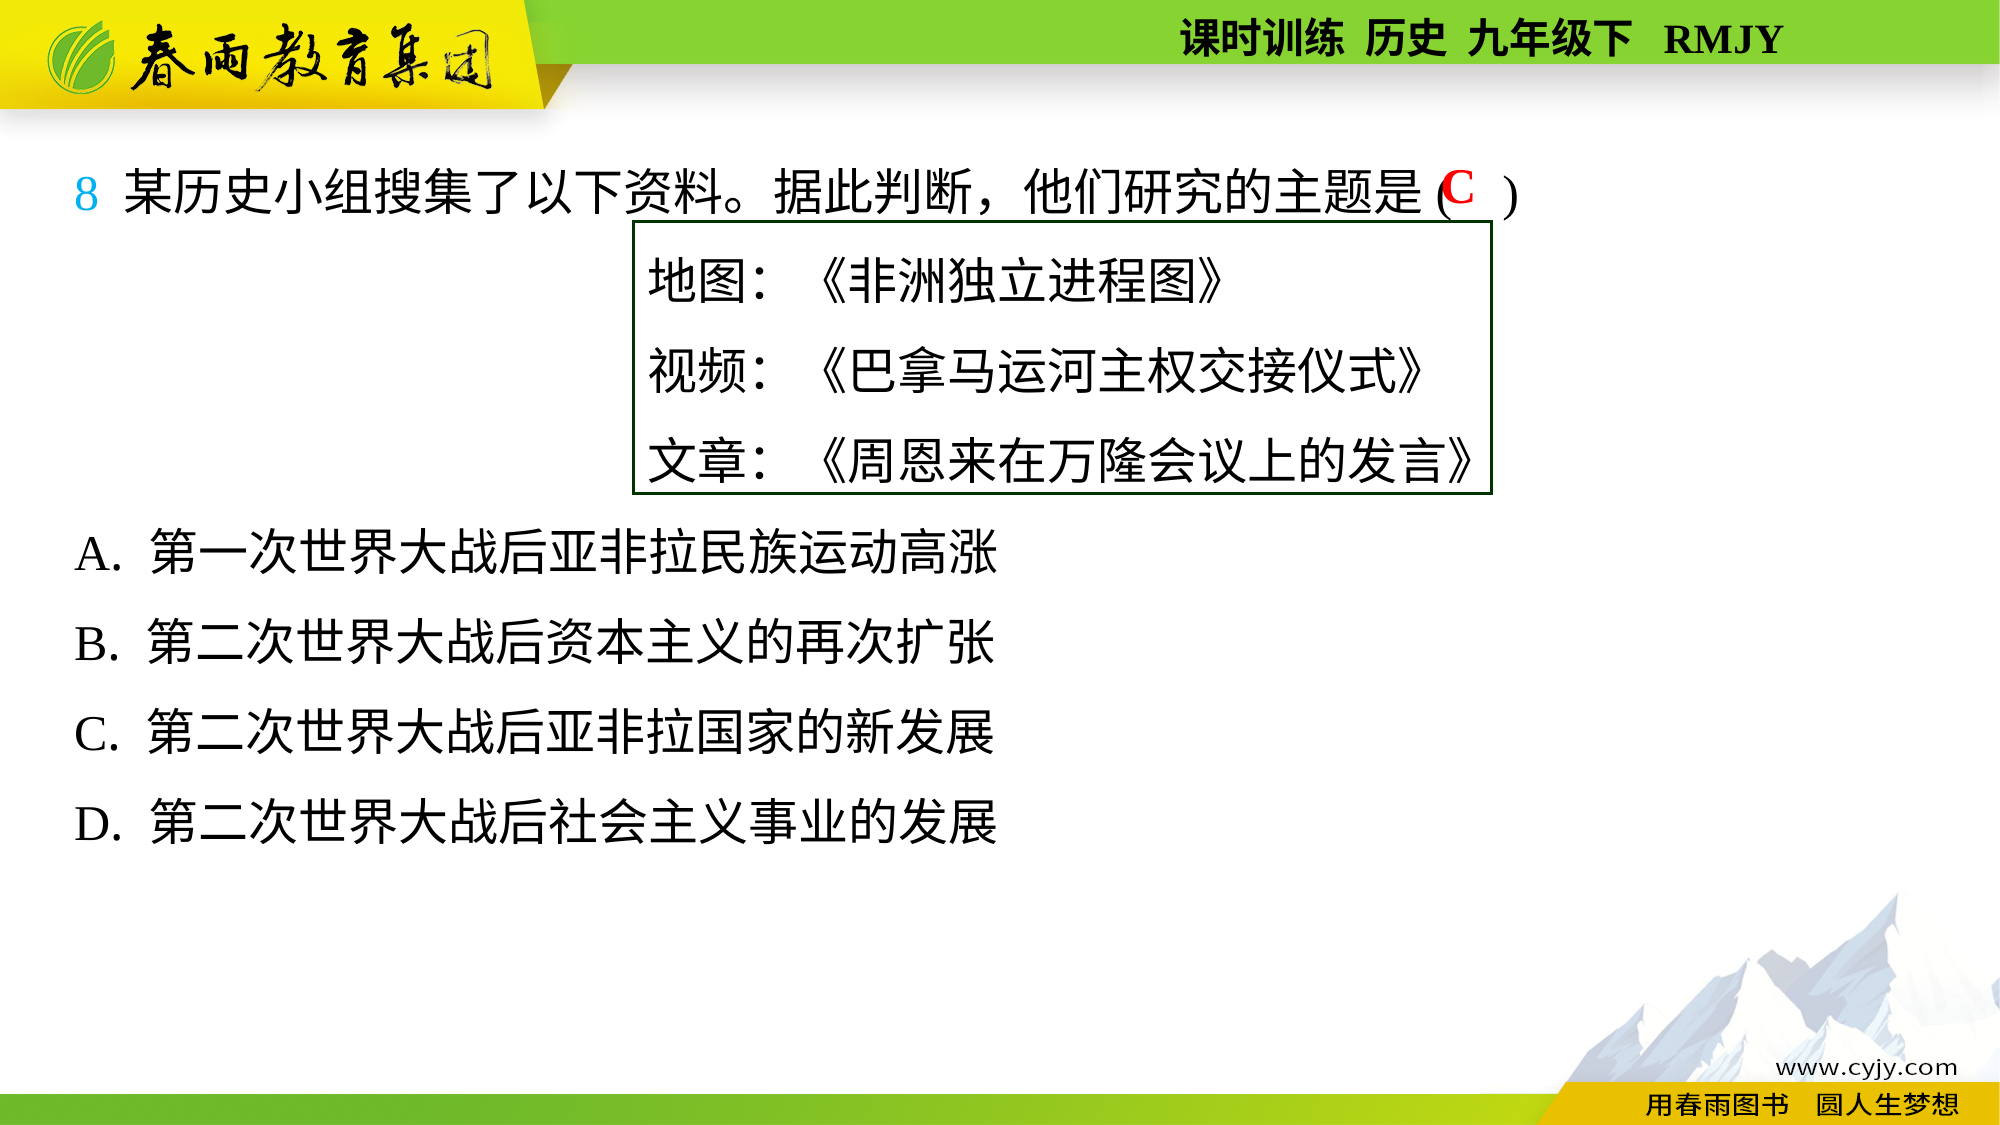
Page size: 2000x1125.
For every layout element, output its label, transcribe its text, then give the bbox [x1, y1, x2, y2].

list 8 某历史小组搜集了以下资料。据此判断，他们研究的主题是( ) 地图：《非洲独立进程图》 视频：《巴拿马运河主权交接仪式》 文章：《周恩来在万隆会议上的发言》 A. 第一次世界大战后亚非拉民族运动高涨 B. 第二次世界大战后资本主义的再次扩张 C. 第二次世界大战后亚非拉国家的新发展 D. 第二次世界大战后社会主义事业的发展 [59, 122, 1944, 865]
text_box [633, 221, 1492, 494]
text_box C [1425, 146, 1492, 221]
picture [0, 0, 2000, 1125]
